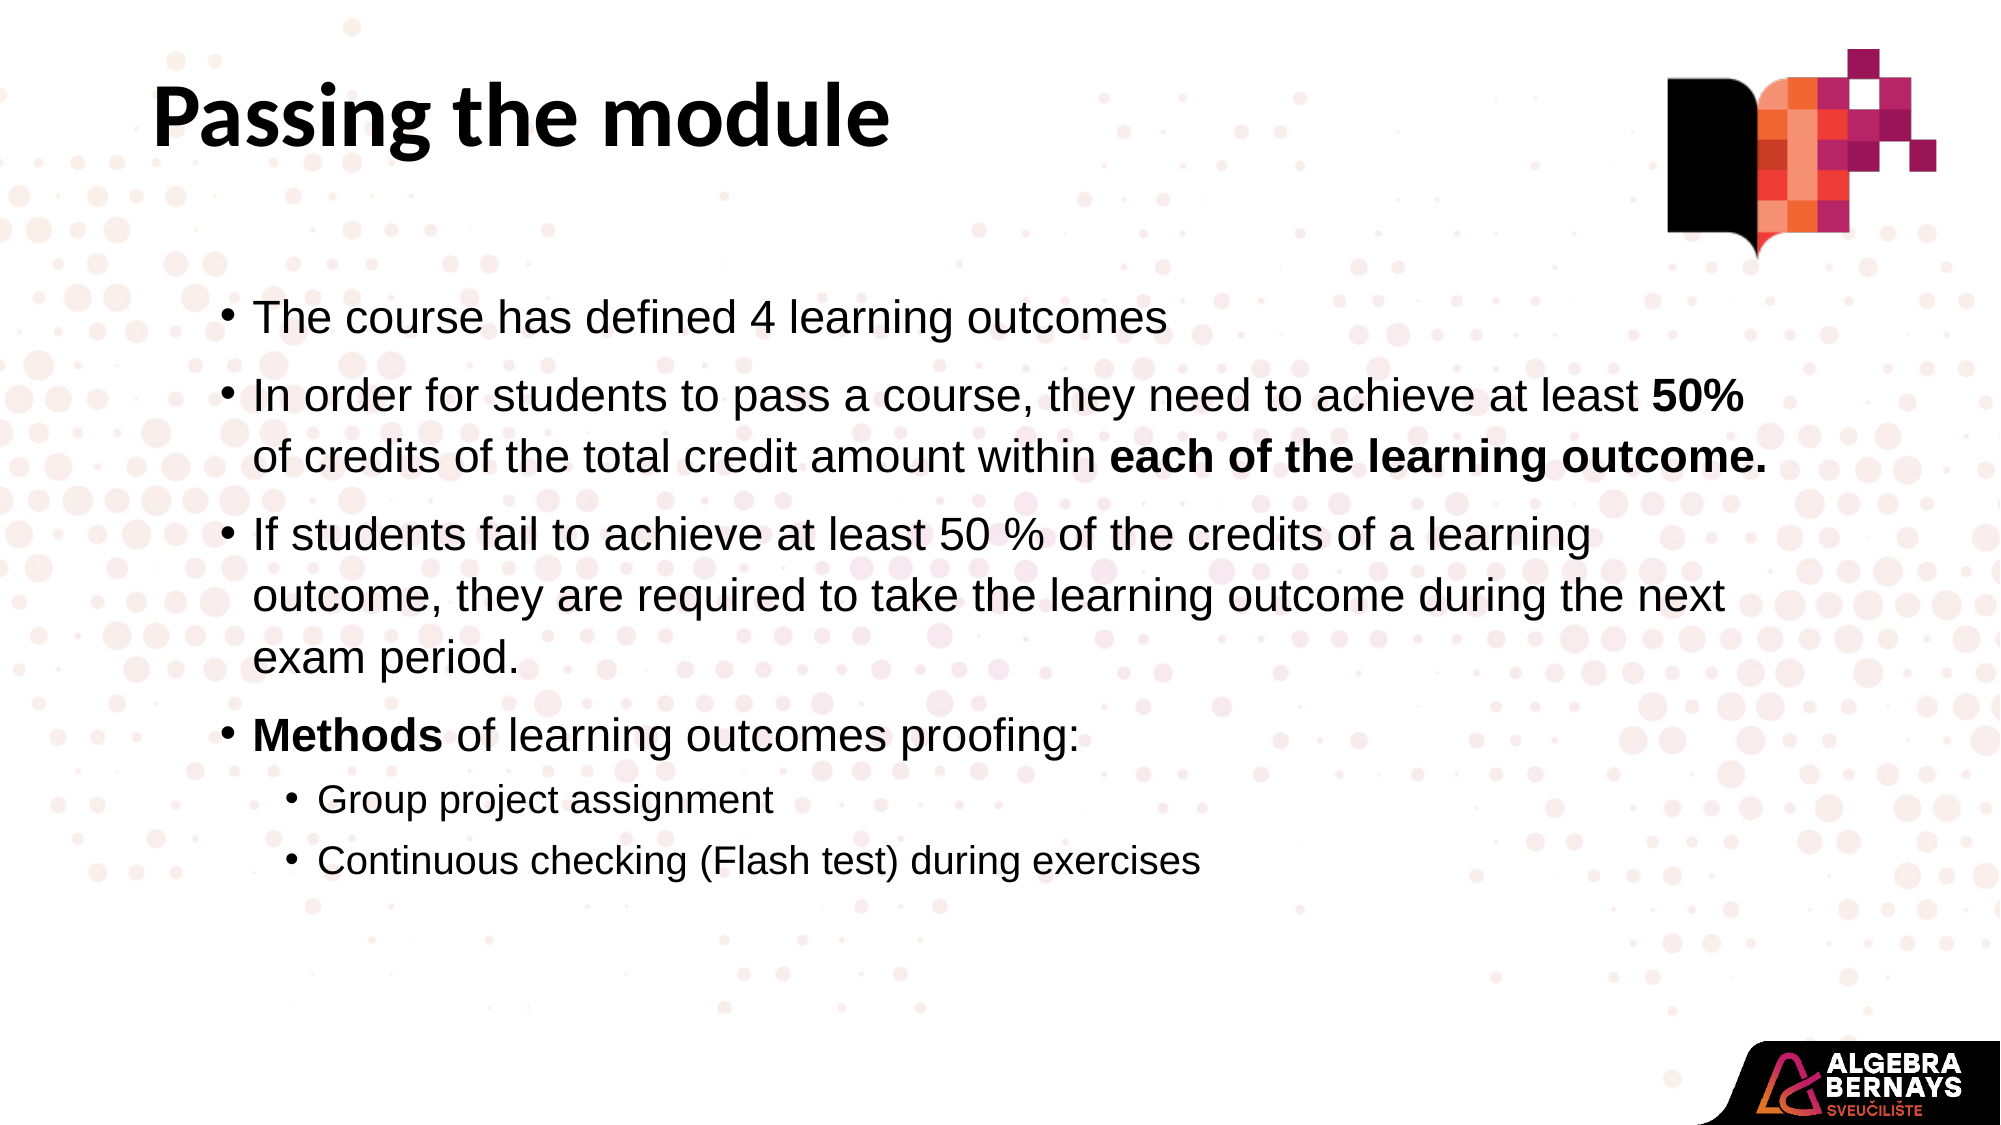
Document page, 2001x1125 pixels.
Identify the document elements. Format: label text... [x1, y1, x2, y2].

picture [0, 0, 2000, 1125]
text_box Passing the module [137, 59, 1863, 278]
text_box The course has defined 4 learning outcomes In order for students to pass a course, they need to achieve at least 50% of credits of the total credit amount within each of the learning outcome. If students fail to achieve at least 50 % of the credits of a learning outcome, they are required to take the learning outcome during the next exam period. Methods of learning outcomes proofing: Group project assignment Continuous checking (Flash test) during exercises [205, 278, 1803, 948]
